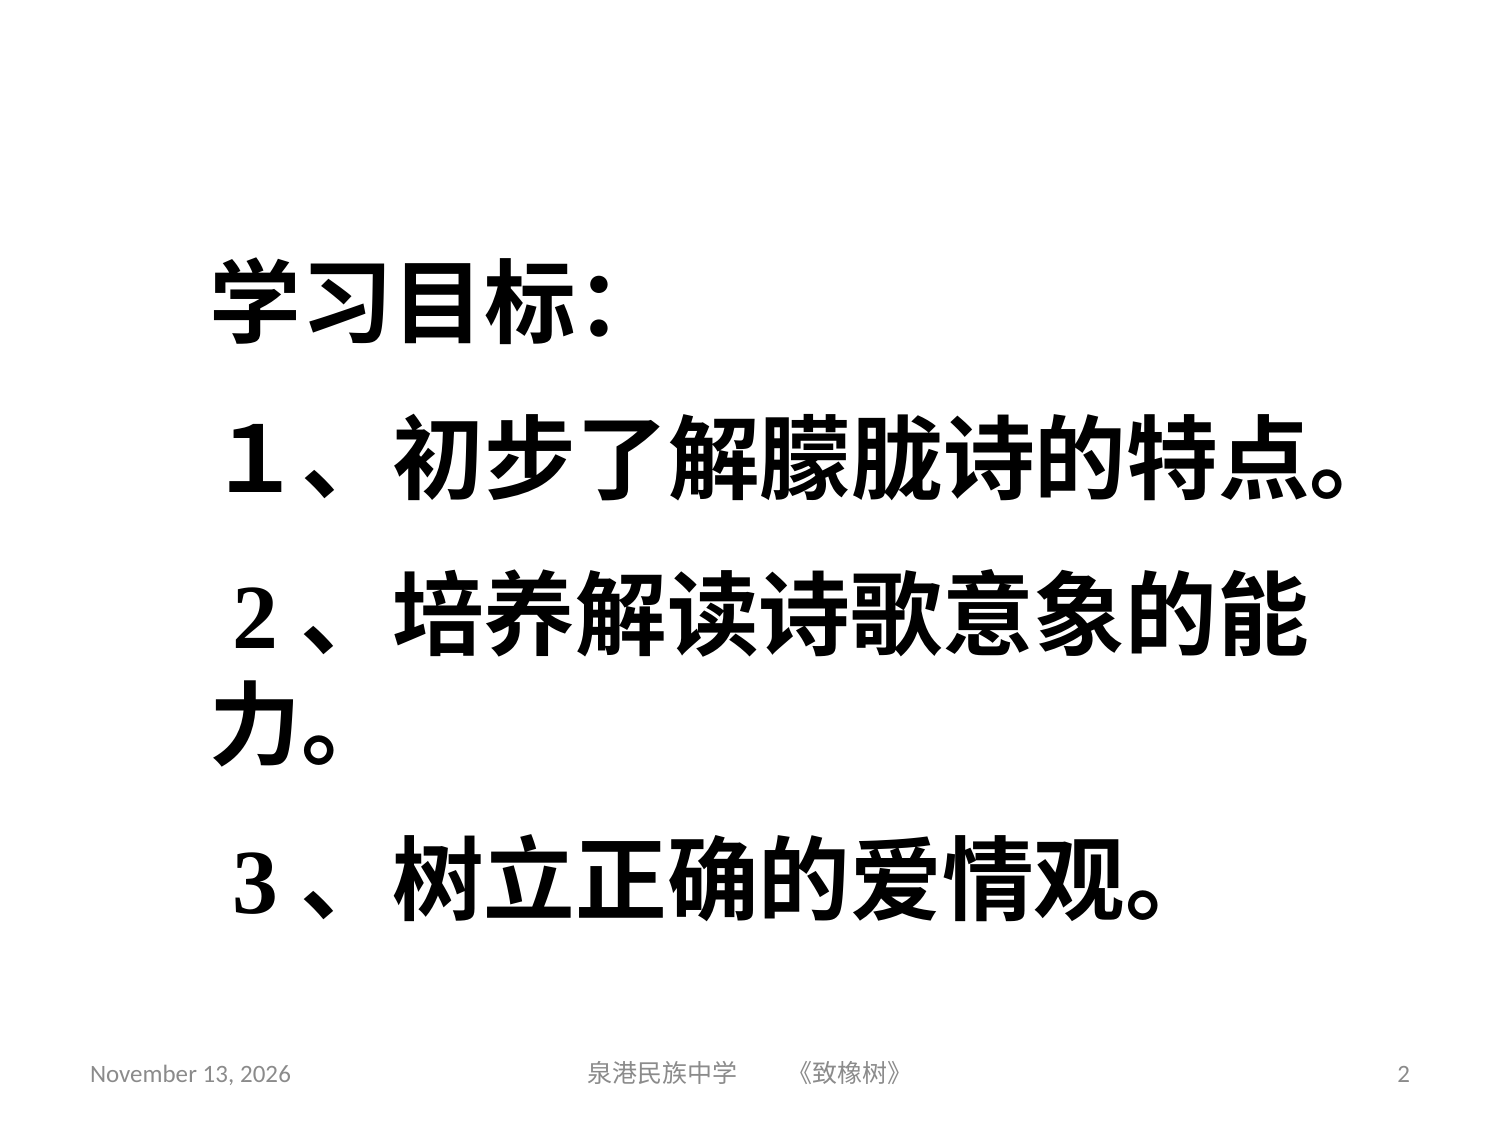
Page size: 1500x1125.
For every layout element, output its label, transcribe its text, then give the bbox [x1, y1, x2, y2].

slide_number 2 [1074, 1042, 1425, 1103]
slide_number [75, 1042, 425, 1103]
footer 泉港民族中学 《致橡树》 [512, 1042, 988, 1103]
text_box 学习目标： １、初步了解朦胧诗的特点。 2、培养解读诗歌意象的能力。 3、树立正确的爱情观。 [194, 237, 1424, 940]
